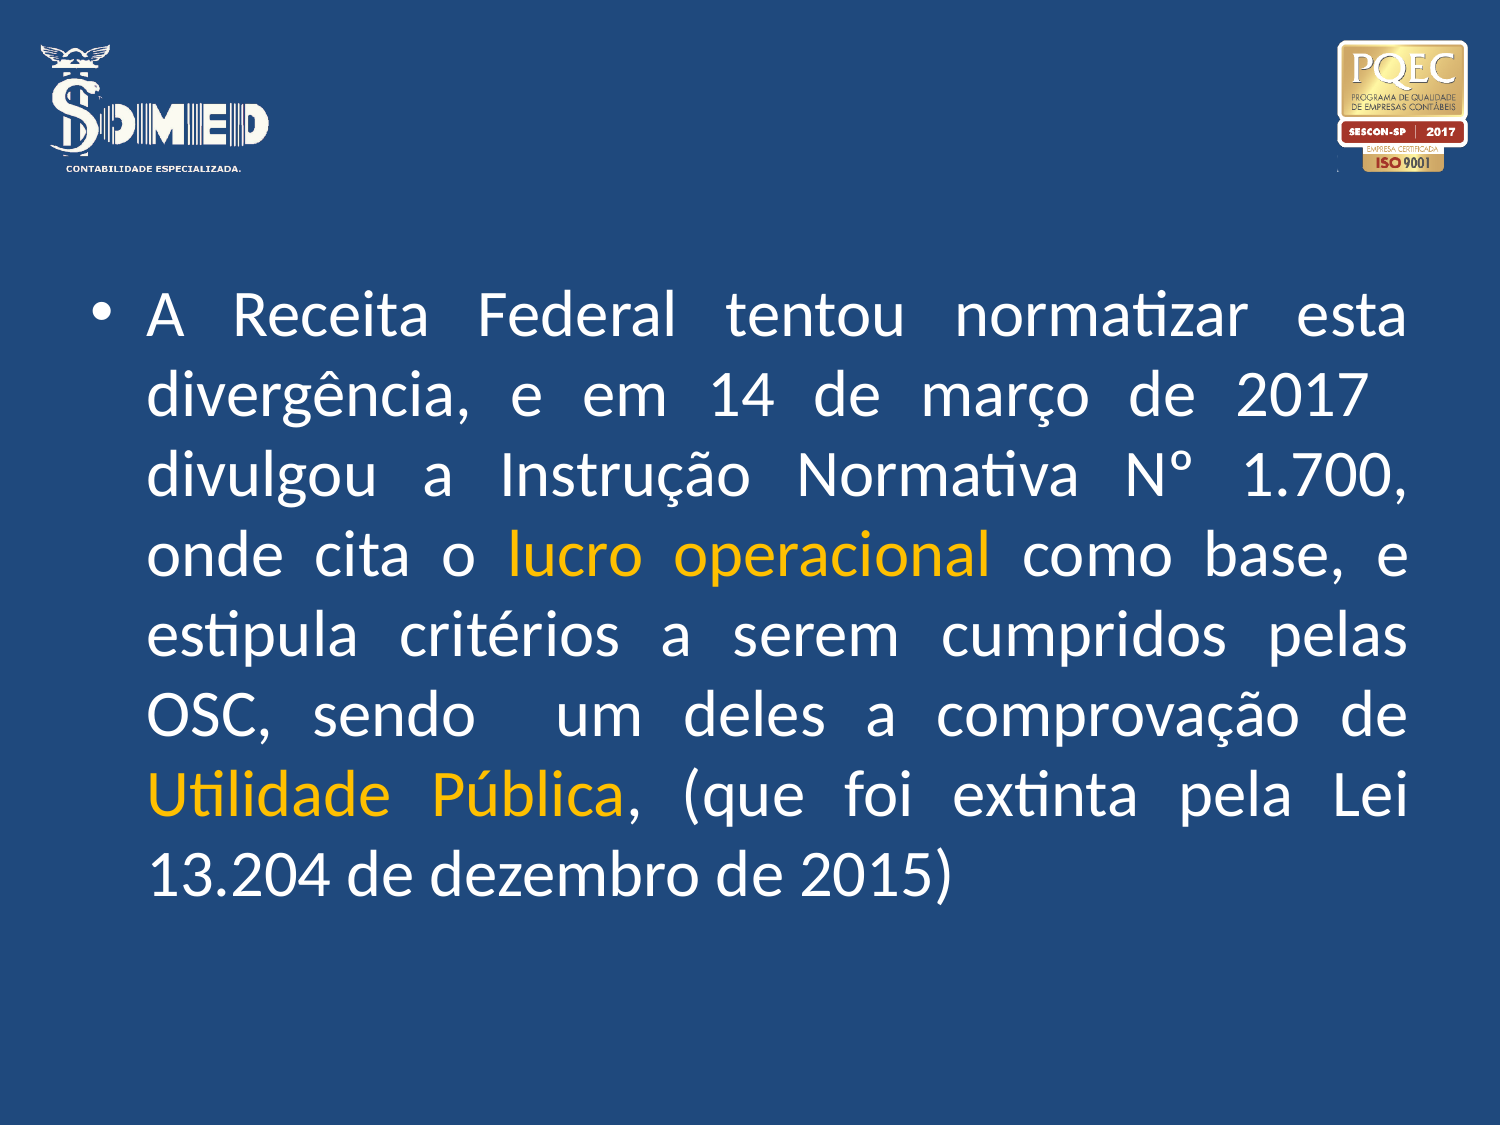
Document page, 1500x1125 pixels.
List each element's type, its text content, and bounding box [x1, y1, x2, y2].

list A Receita Federal tentou normatizar esta divergência, e em 14 de março de 2017 divulgou a Instrução Normativa Nº 1.700, onde cita o lucro operacional como base, e estipula critérios a serem cumpridos pelas OSC, sendo um deles a comprovação de Utilidade Pública, (que foi extinta pela Lei 13.204 de dezembro de 2015) [75, 262, 1425, 1005]
picture [1336, 40, 1468, 172]
picture [32, 39, 281, 196]
